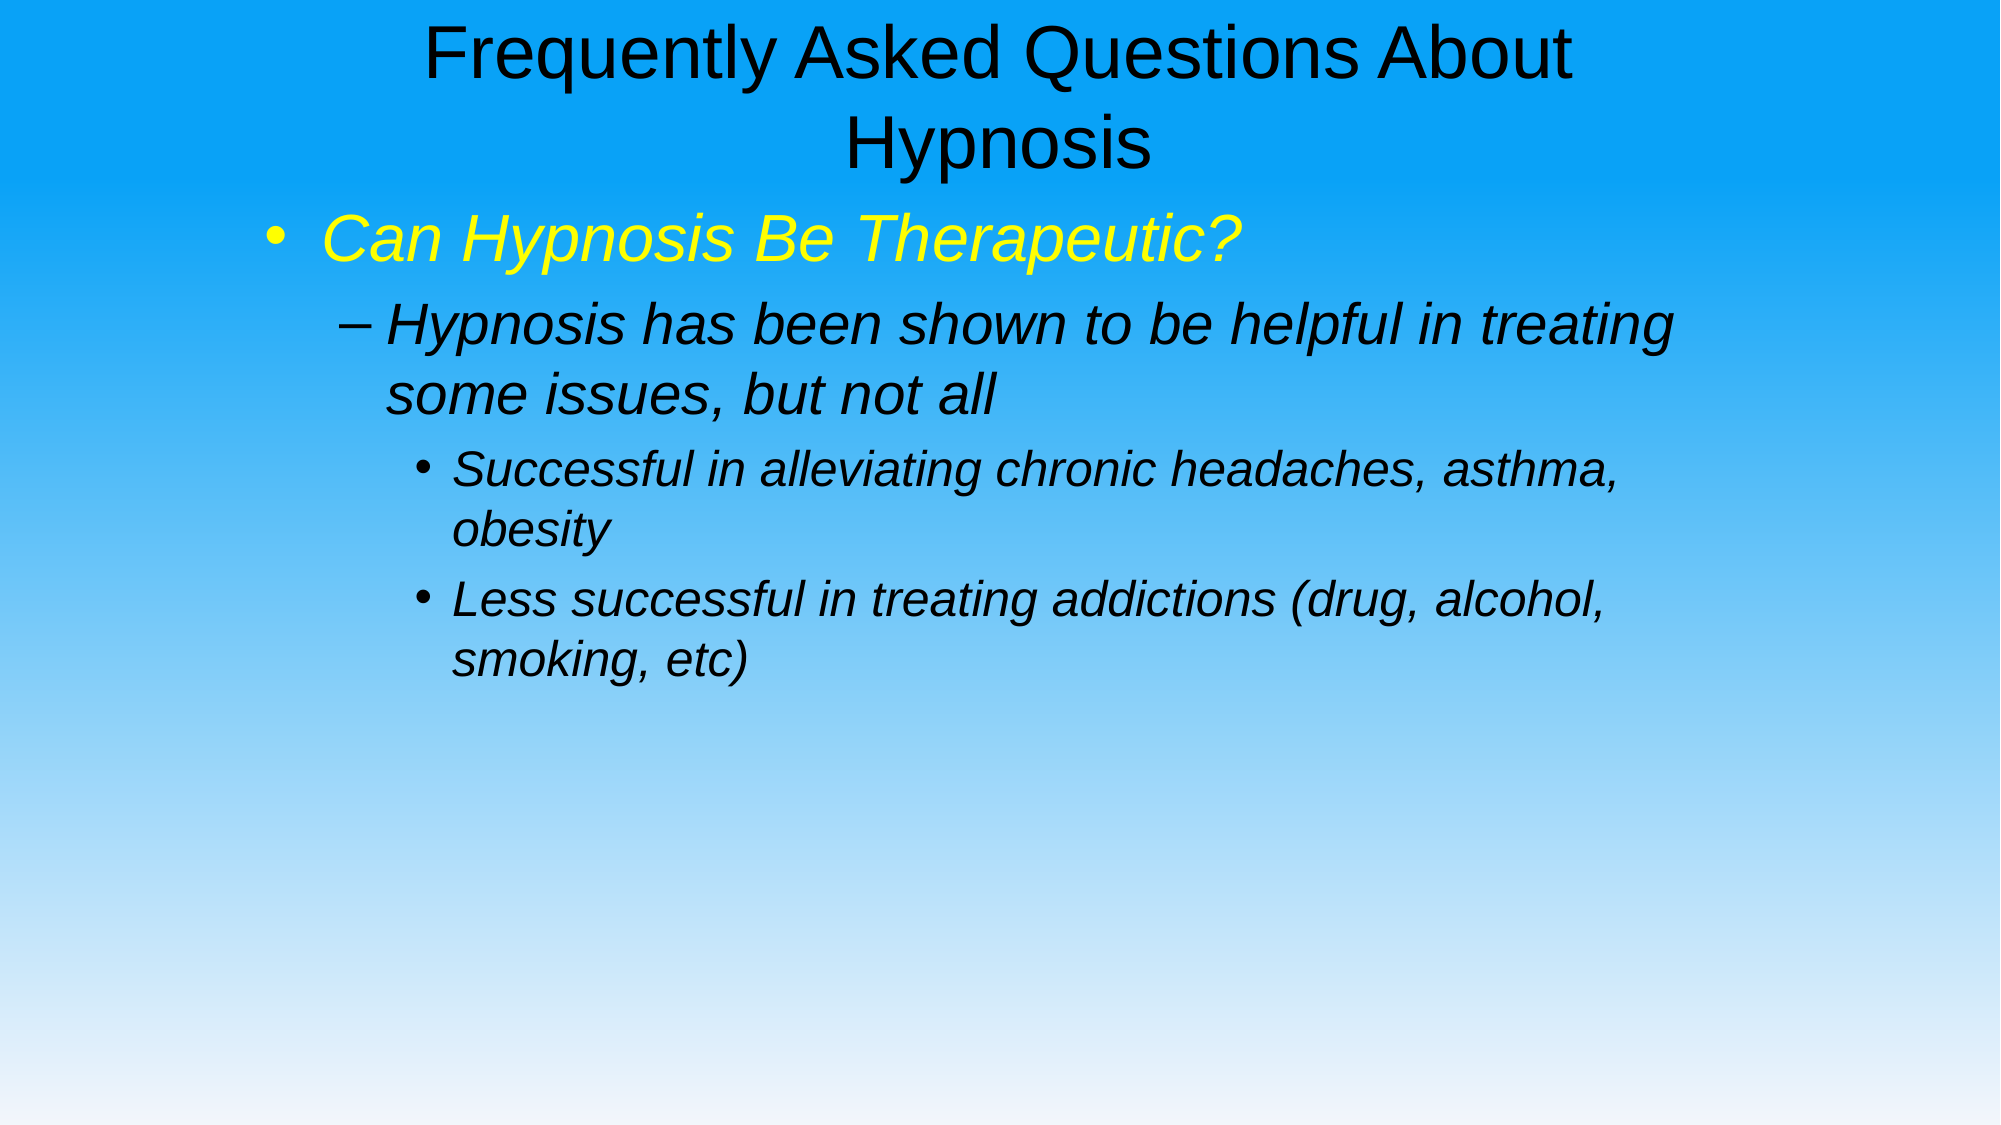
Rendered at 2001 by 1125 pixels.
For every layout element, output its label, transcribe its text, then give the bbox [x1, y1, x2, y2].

text_box Can Hypnosis Be Therapeutic? Hypnosis has been shown to be helpful in treating some issues, but not all Successful in alleviating chronic headaches, asthma, obesity Less successful in treating addictions (drug, alcohol, smoking, etc) [249, 187, 1750, 930]
title Frequently Asked Questions About Hypnosis [248, 0, 1749, 168]
